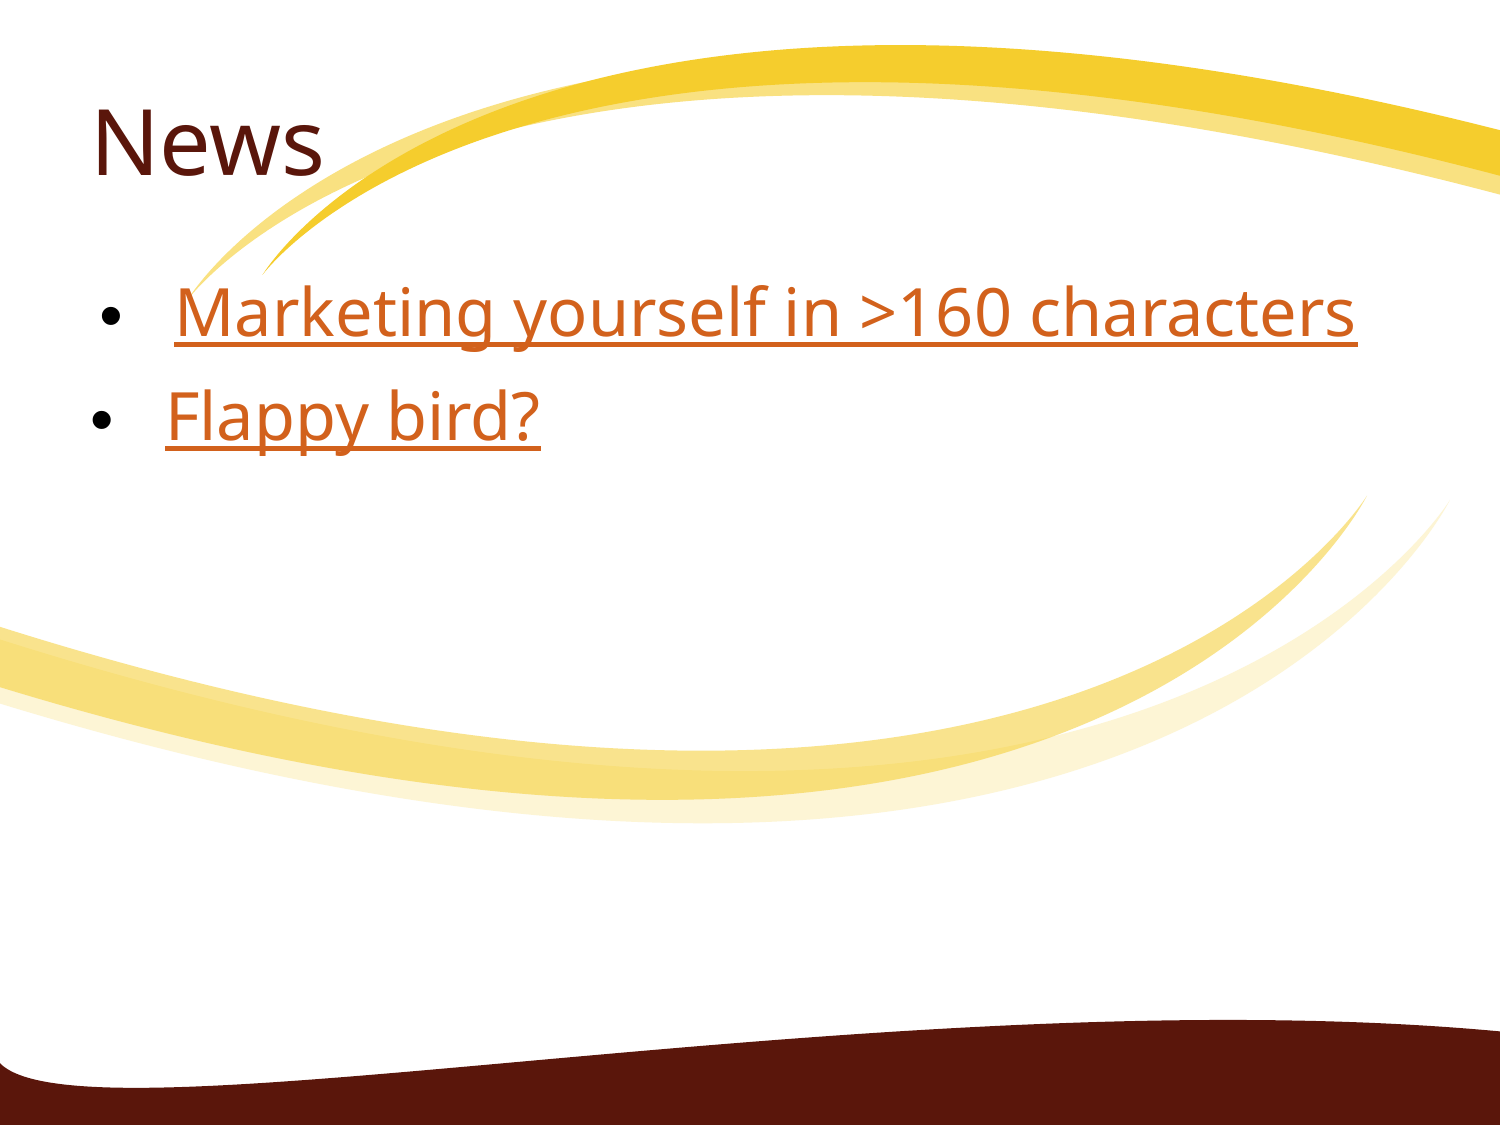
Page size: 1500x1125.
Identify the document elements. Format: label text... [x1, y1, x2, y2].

list Marketing yourself in >160 characters Flappy bird? [75, 262, 1425, 1040]
title News [75, 45, 1425, 233]
